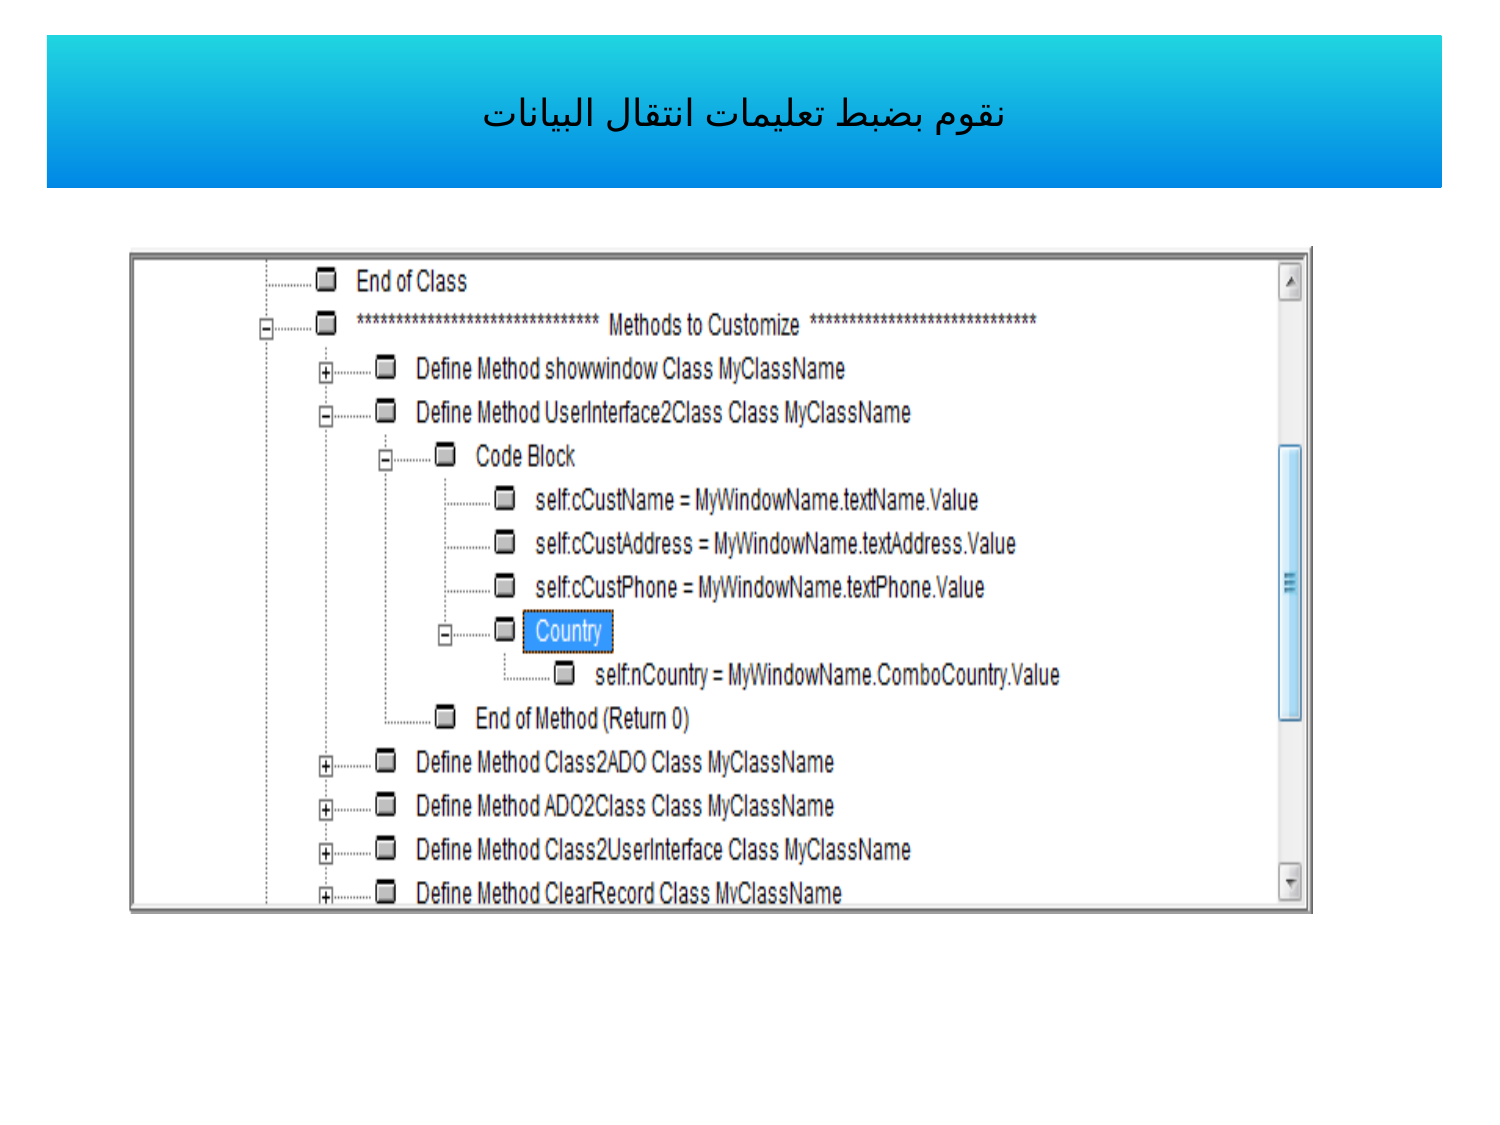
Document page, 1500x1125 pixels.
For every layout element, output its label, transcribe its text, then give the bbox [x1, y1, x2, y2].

picture [128, 245, 1313, 915]
title نقوم بضبط تعليمات انتقال البيانات [46, 35, 1442, 188]
